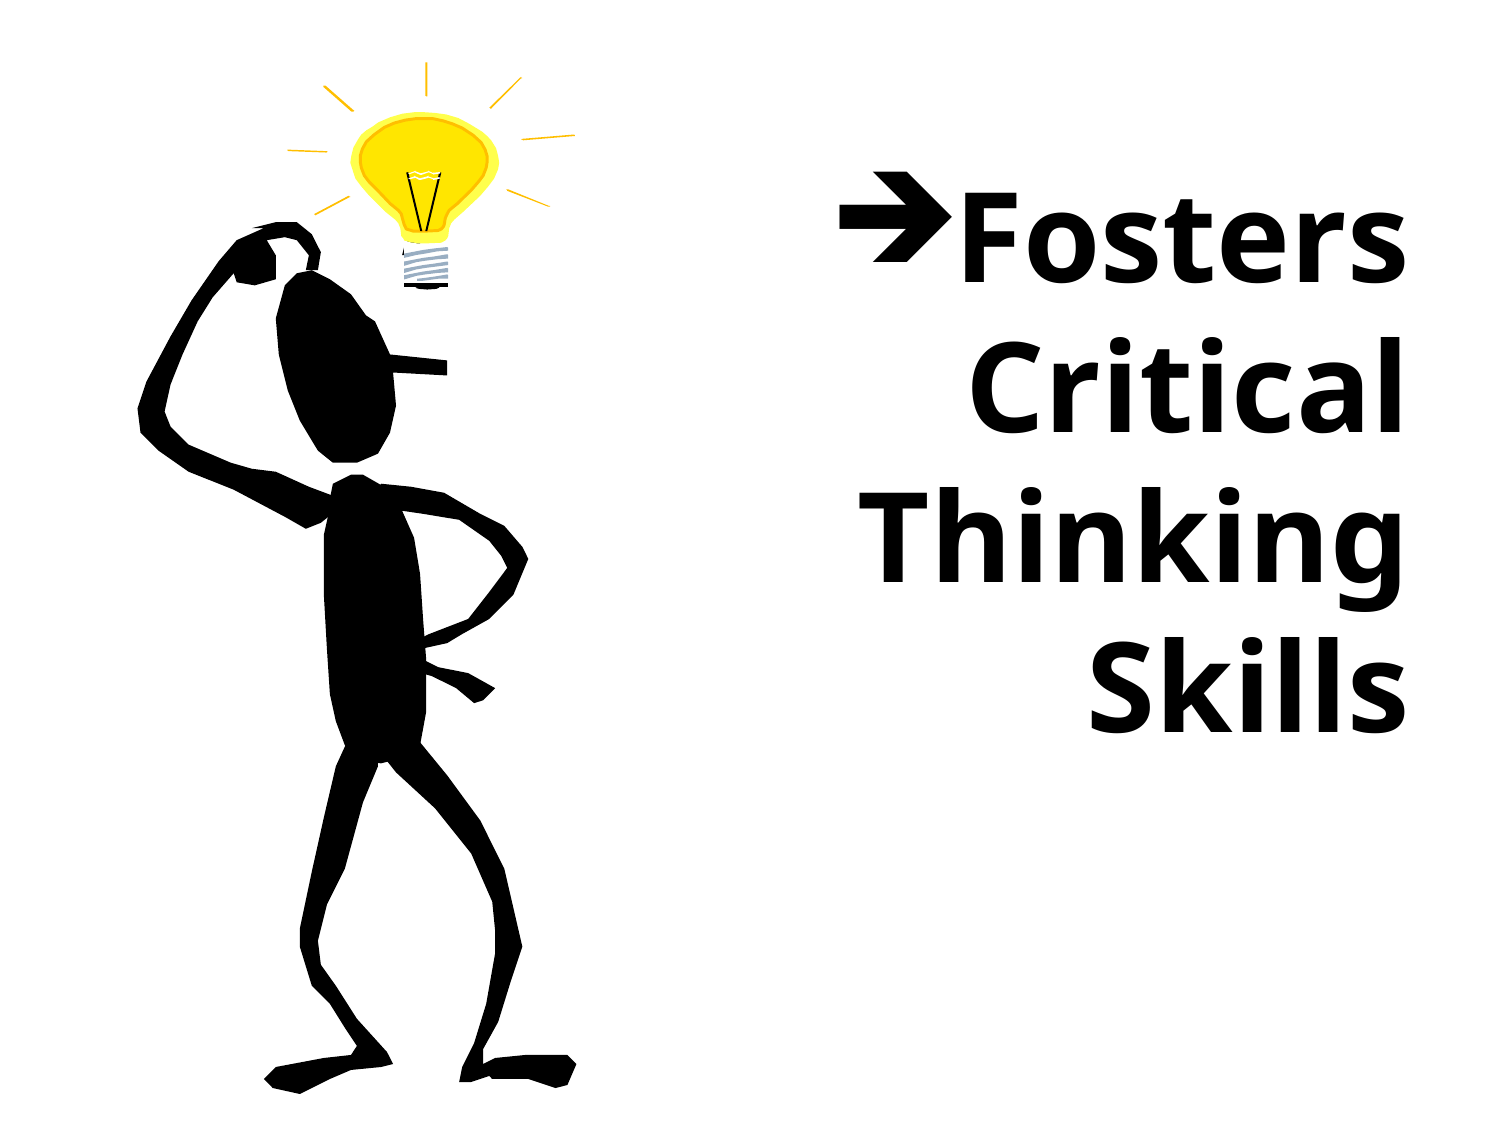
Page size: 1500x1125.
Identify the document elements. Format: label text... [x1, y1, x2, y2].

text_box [137, 149, 580, 1101]
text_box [287, 62, 576, 290]
text_box Fosters Critical Thinking Skills [687, 149, 1425, 765]
